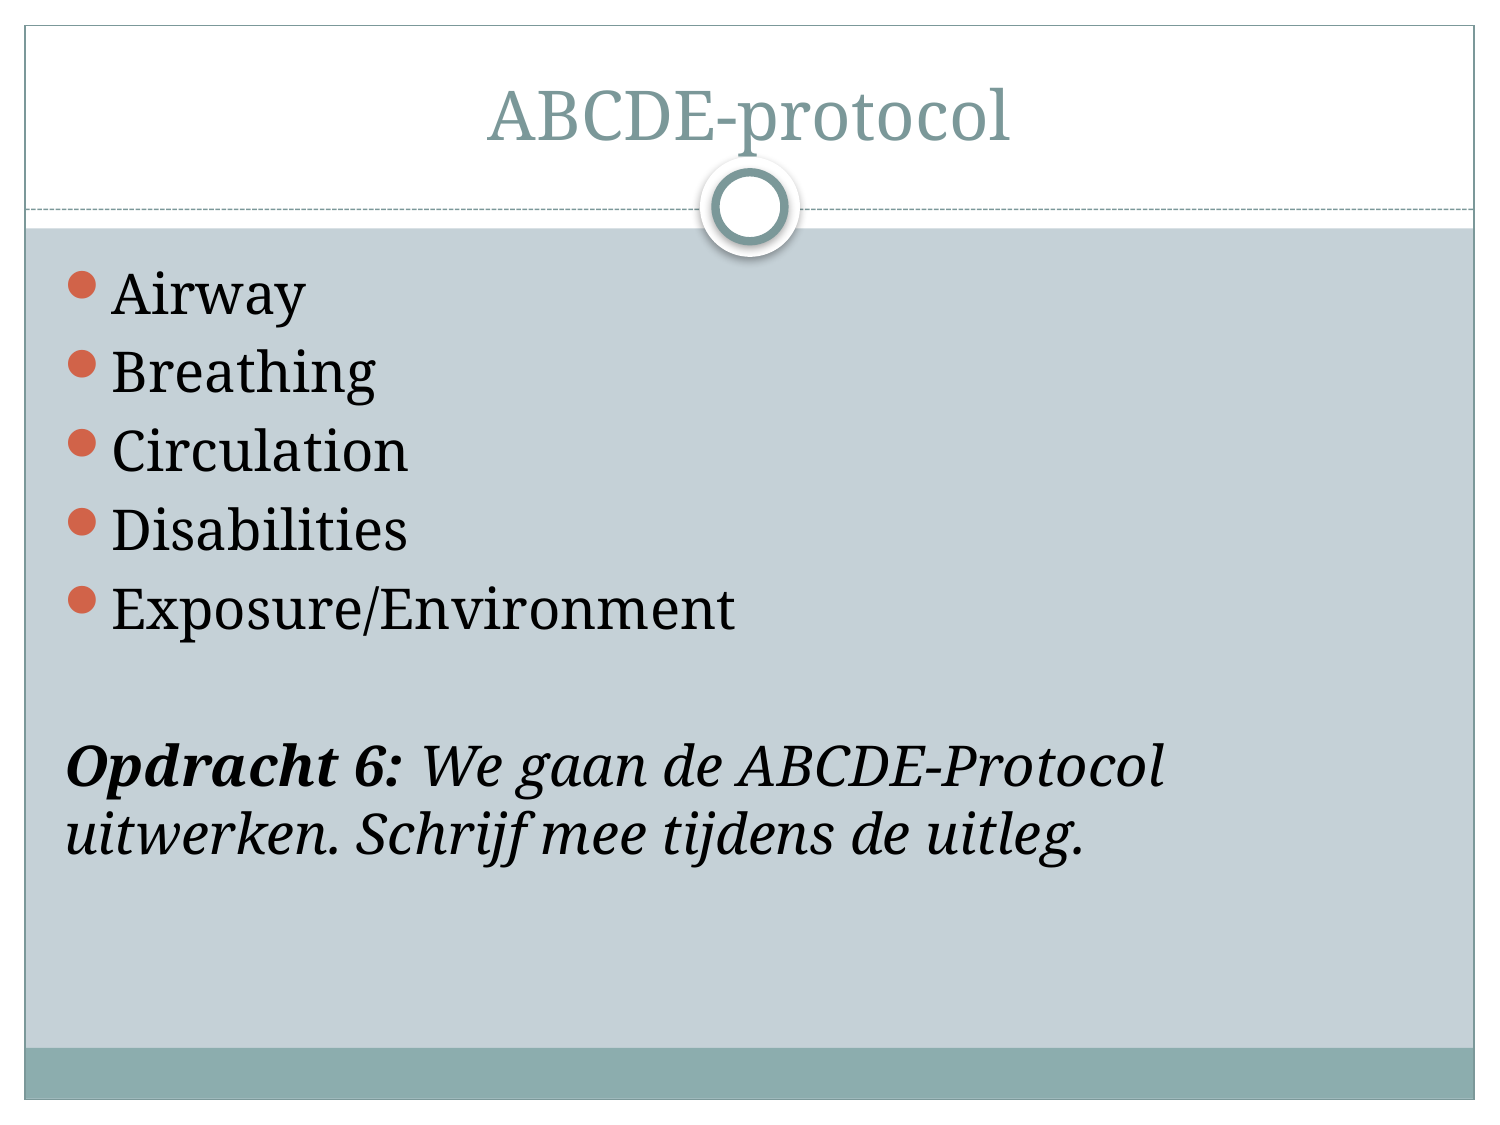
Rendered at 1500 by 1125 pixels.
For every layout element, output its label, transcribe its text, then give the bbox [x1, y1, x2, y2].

list Airway Breathing Circulation Disabilities Exposure/Environment Opdracht 6: We gaan de ABCDE-Protocol uitwerken. Schrijf mee tijdens de uitleg. [49, 250, 1445, 1001]
title ABCDE-protocol [49, 37, 1450, 162]
